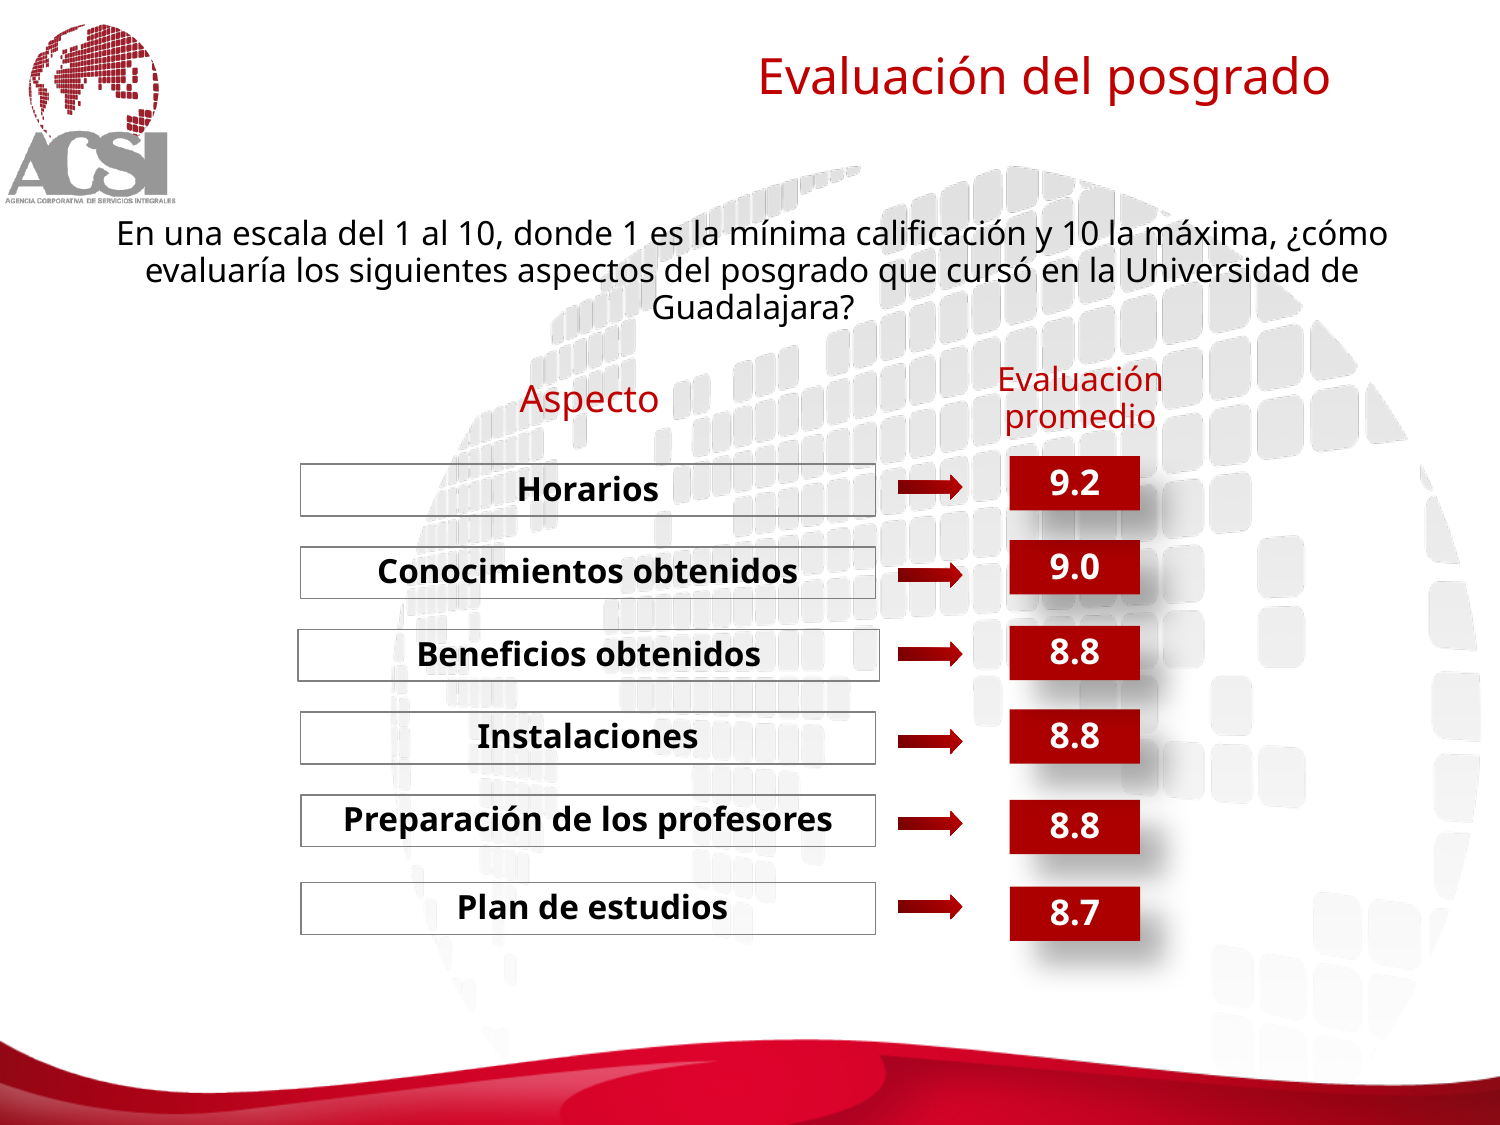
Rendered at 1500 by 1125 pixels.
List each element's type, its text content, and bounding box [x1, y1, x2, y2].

text_box [898, 474, 963, 500]
text_box Evaluación del posgrado [589, 42, 1500, 114]
text_box Plan de estudios [301, 882, 876, 935]
text_box Aspecto [324, 372, 856, 429]
text_box [898, 562, 963, 588]
text_box 8.8 [1009, 625, 1140, 681]
text_box En una escala del 1 al 10, donde 1 es la mínima calificación y 10 la máxima, ¿cómo evaluaría los siguientes aspectos del posgrado que cursó en la Universidad de Guadalajara? [56, 208, 1451, 335]
table_cell 1.0% [1036, 709, 1140, 717]
text_box Evaluación promedio [914, 354, 1247, 444]
text_box [898, 894, 963, 920]
text_box 8.7 [1009, 886, 1141, 941]
text_box [898, 729, 963, 754]
text_box Preparación de los profesores [301, 794, 876, 847]
text_box Beneficios obtenidos [297, 629, 880, 682]
text_box Horarios [300, 464, 876, 516]
text_box Instalaciones [300, 711, 876, 764]
picture [0, 149, 1500, 1125]
text_box 8.8 [1009, 799, 1140, 855]
table_cell 0.1% [1036, 540, 1140, 548]
picture [0, 19, 182, 208]
text_box [898, 641, 963, 667]
text_box 9.0 [1009, 540, 1140, 595]
text_box Conocimientos obtenidos [300, 546, 876, 599]
text_box 9.2 [1009, 456, 1140, 511]
text_box 8.8 [1009, 709, 1140, 764]
text_box [898, 810, 963, 836]
